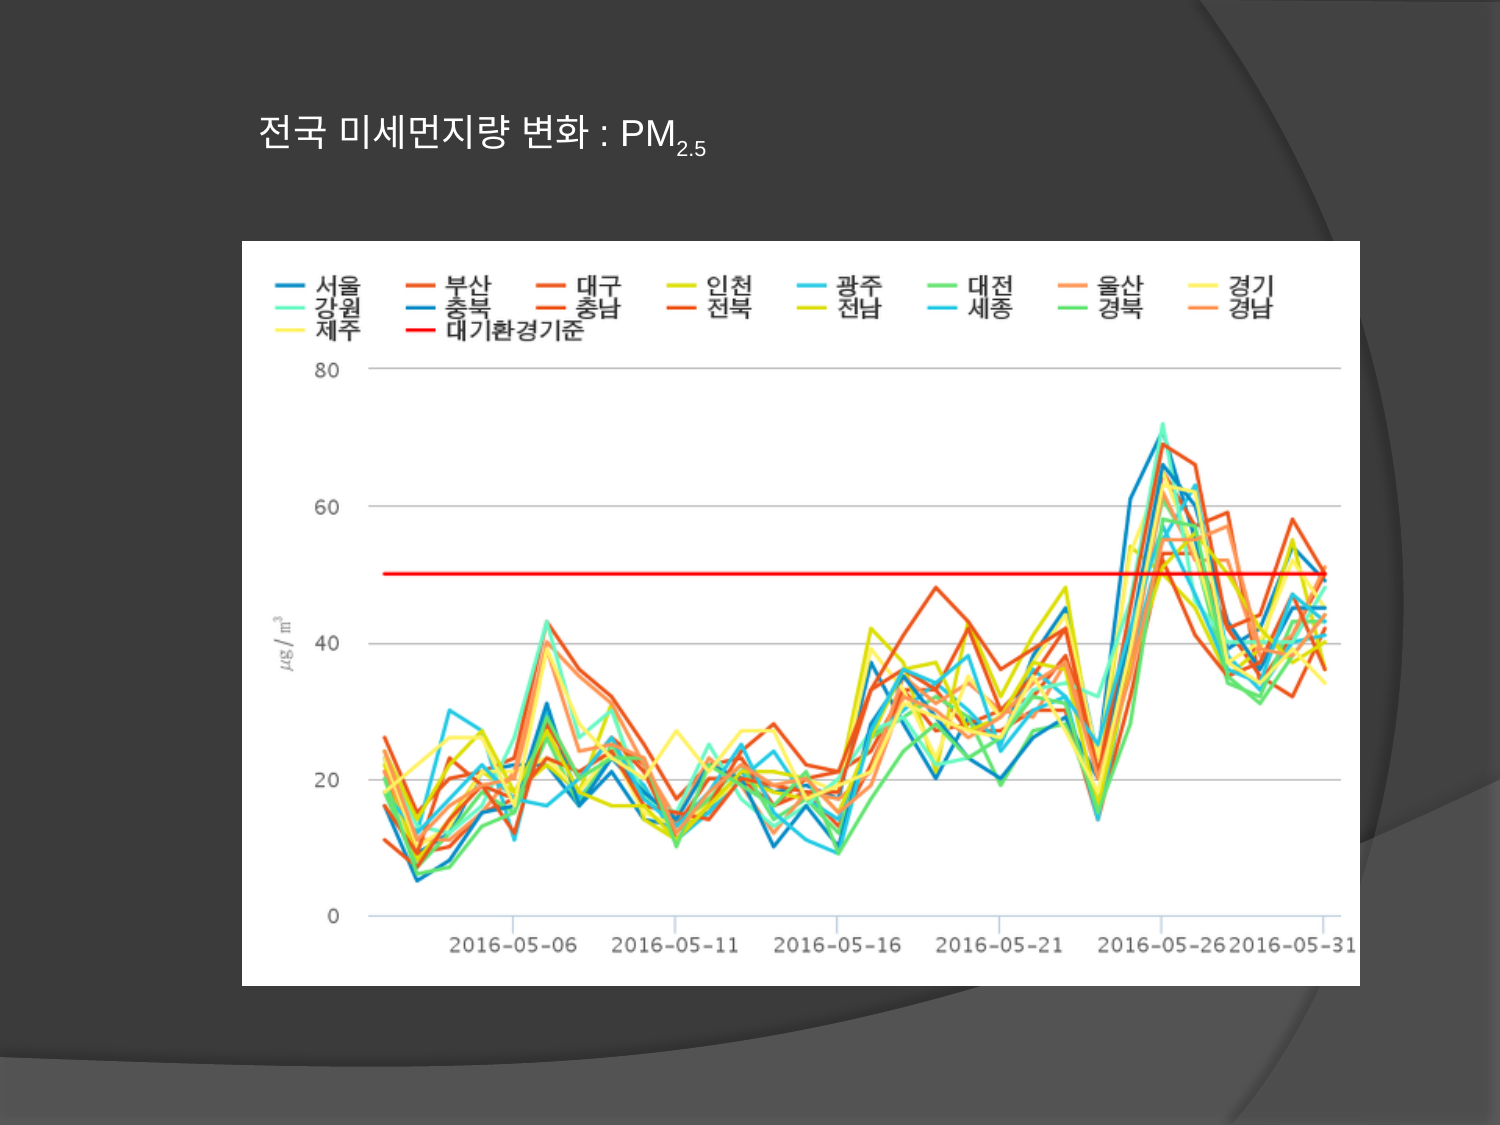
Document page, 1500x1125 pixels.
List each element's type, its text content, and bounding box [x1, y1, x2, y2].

text_box 전국 미세먼지량 변화: PM2.5 [243, 101, 722, 168]
picture [241, 241, 1360, 986]
